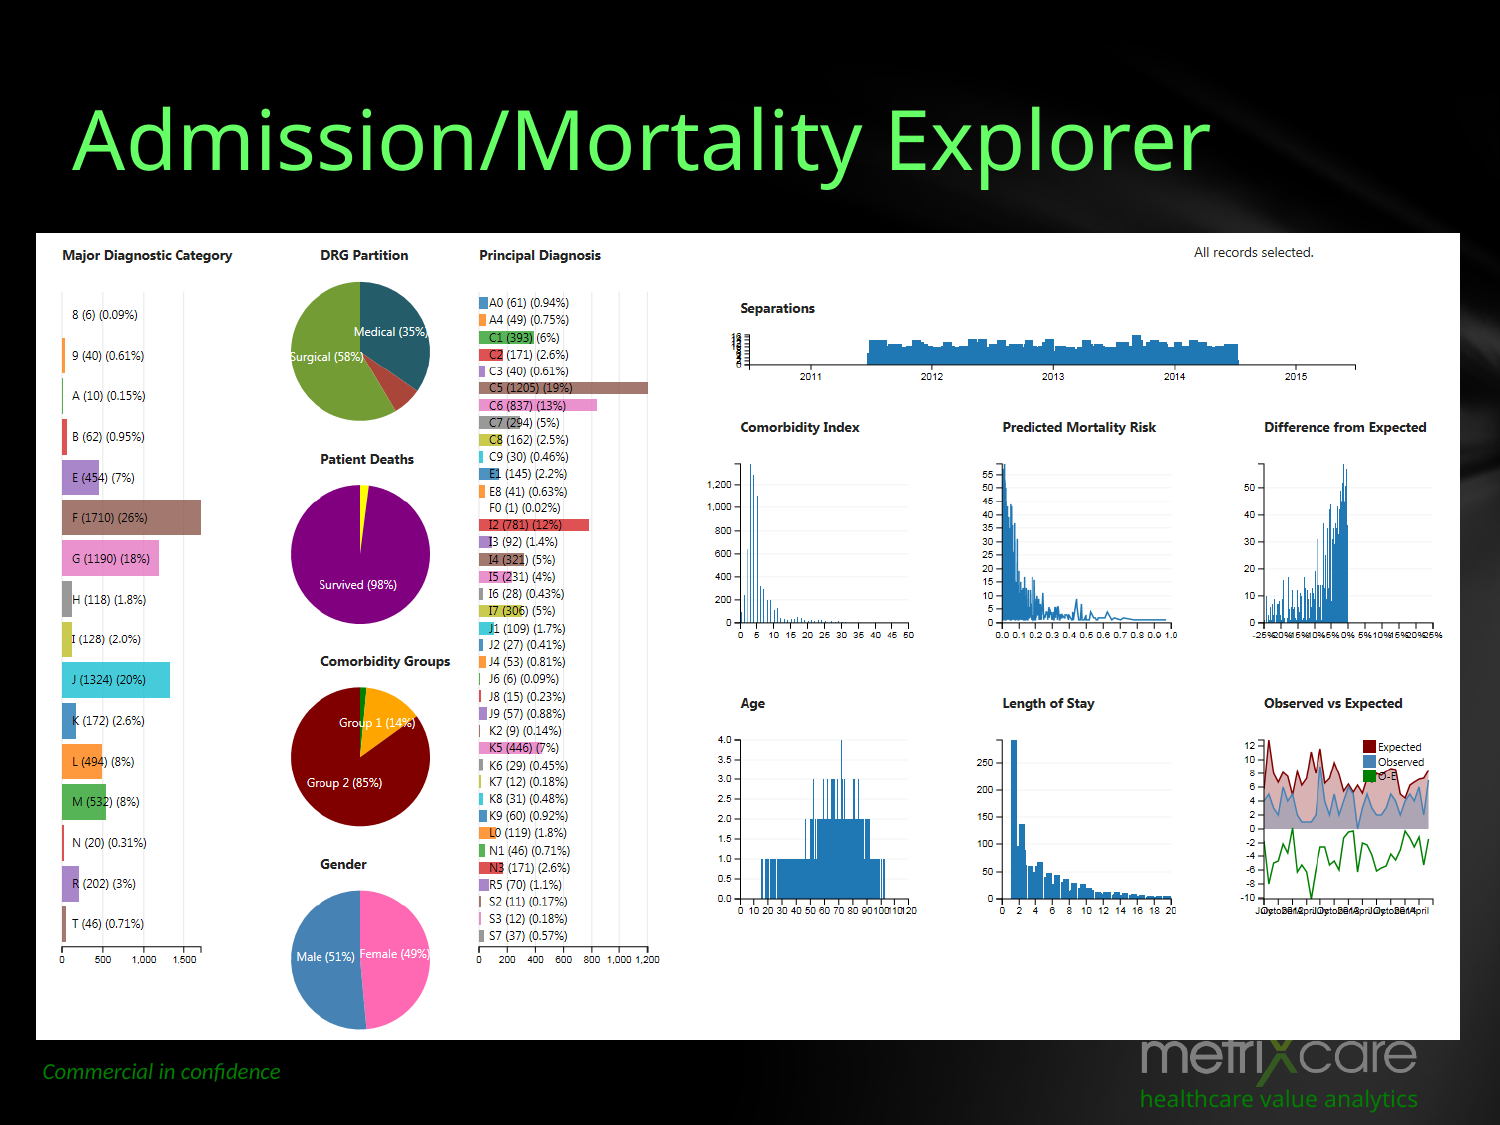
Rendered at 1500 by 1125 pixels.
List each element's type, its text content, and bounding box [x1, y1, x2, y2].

picture [35, 232, 1460, 1094]
title Admission/Mortality Explorer [57, 19, 1318, 195]
